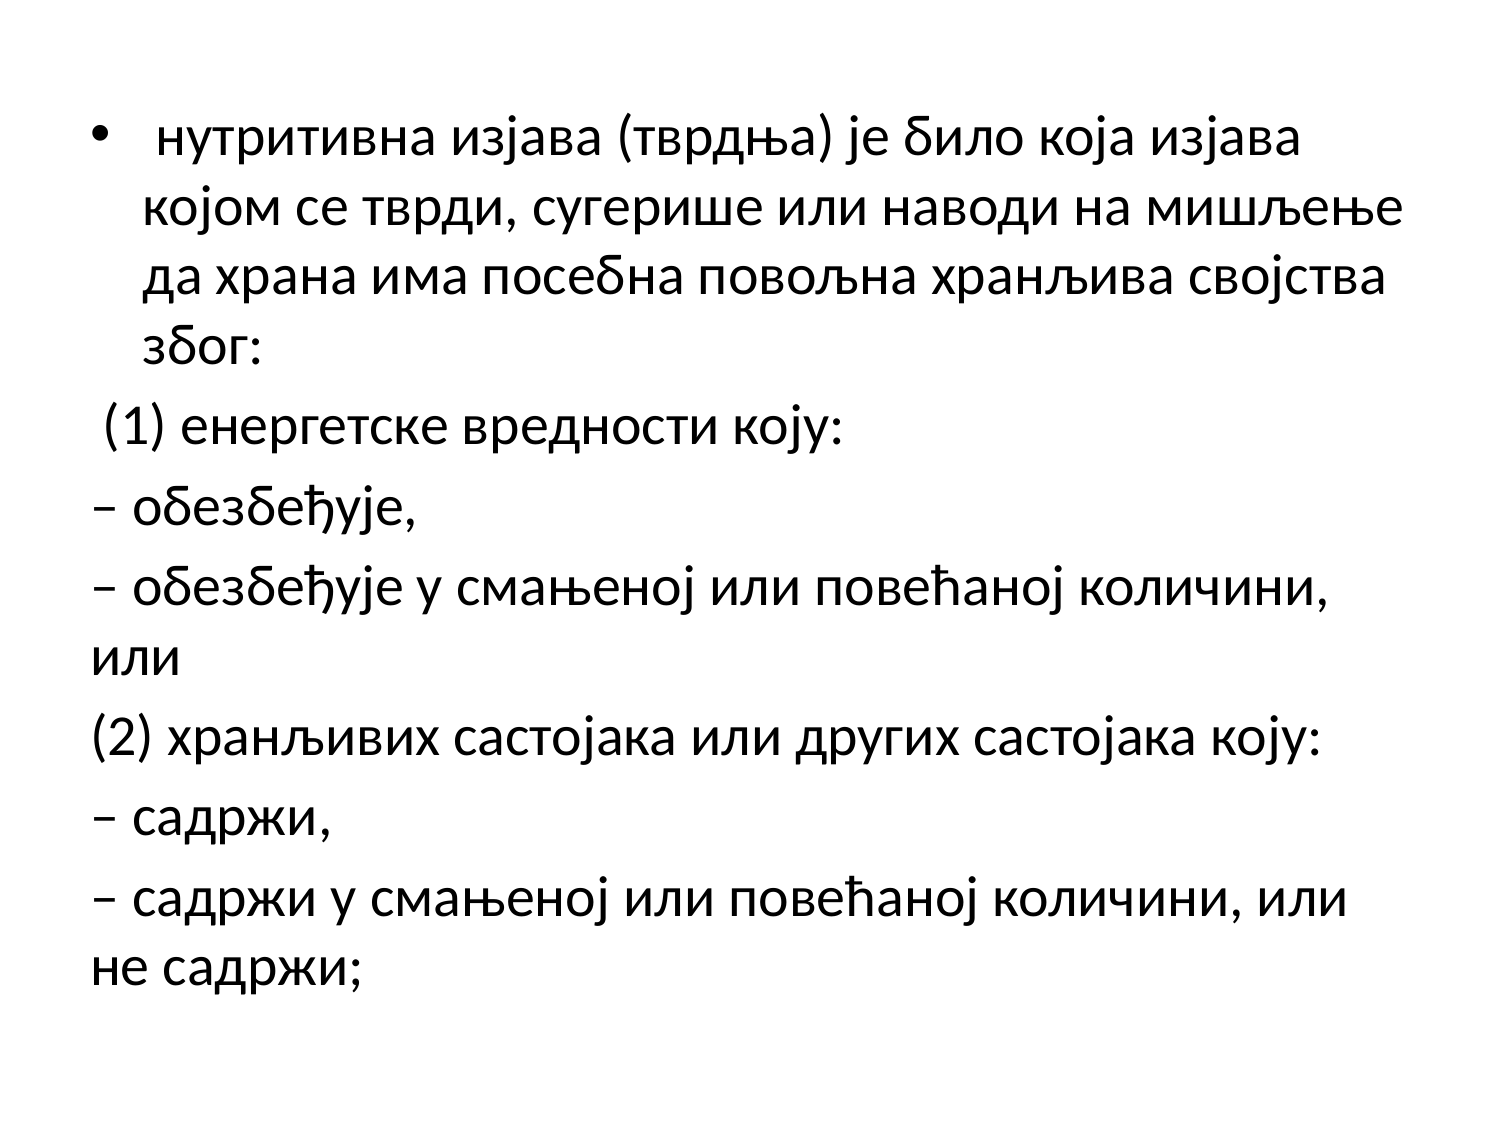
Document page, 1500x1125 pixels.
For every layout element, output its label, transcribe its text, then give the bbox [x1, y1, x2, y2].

list нутритивна изјава (тврдња) је било која изјава којом се тврди, сугерише или наводи на мишљење да храна има посебна повољна хранљива својства због: (1) енергетске вредности коју: – обезбеђује, – обезбеђује у смањеној или повећаној количини, или (2) хранљивих састојака или других састојака коју: – садржи, – садржи у смањеној или повећаној количини, или не садржи; [75, 90, 1425, 1005]
